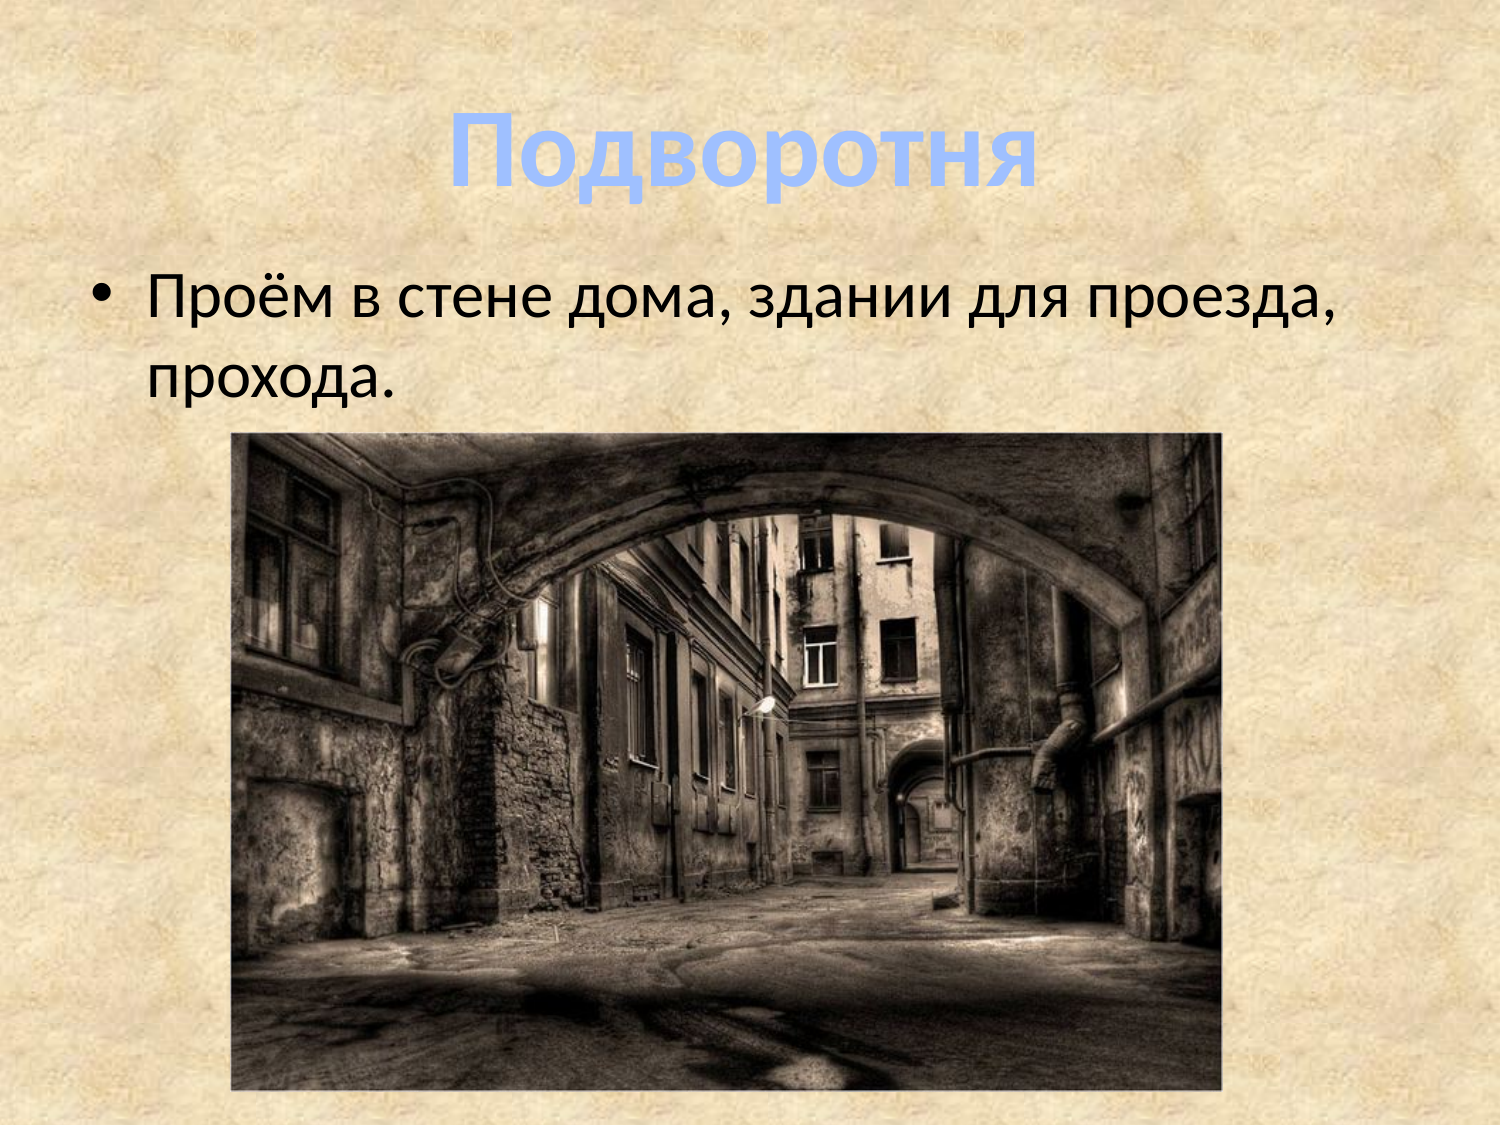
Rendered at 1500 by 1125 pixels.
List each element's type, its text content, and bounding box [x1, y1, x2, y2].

list Проём в стене дома, здании для проезда, прохода. [75, 243, 1425, 1005]
picture [0, 0, 1500, 1125]
text_box Подворотня [432, 66, 1058, 217]
